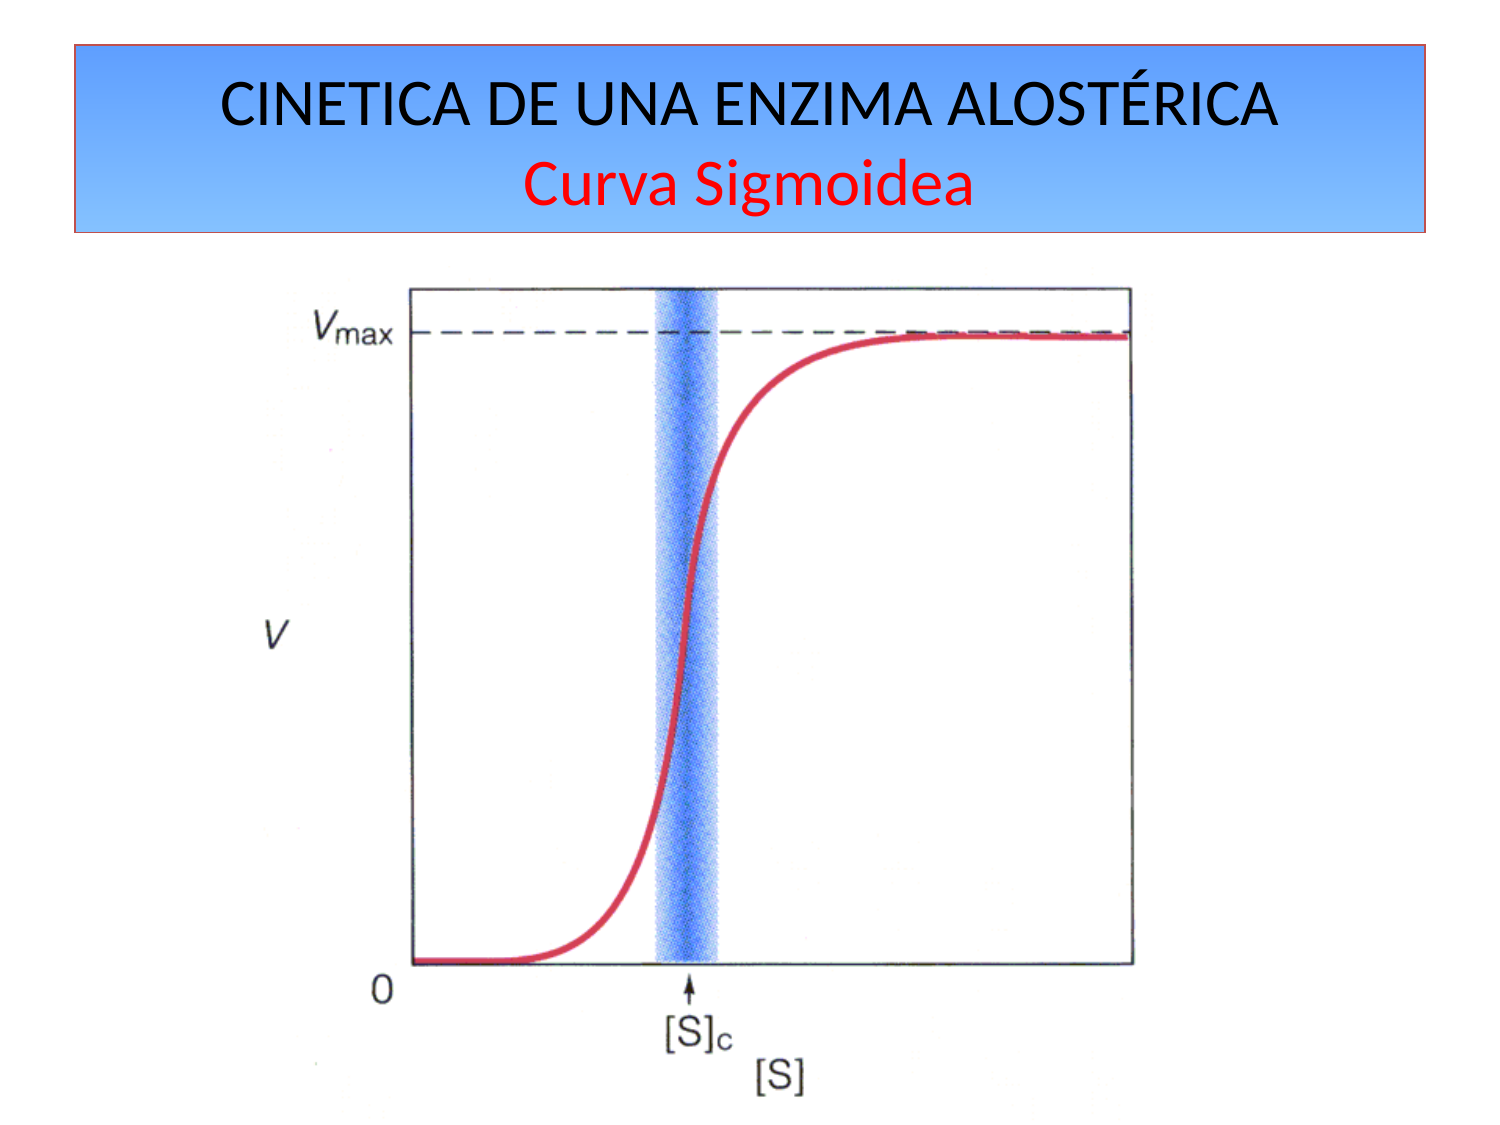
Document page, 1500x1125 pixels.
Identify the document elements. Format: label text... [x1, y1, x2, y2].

title CINETICA DE UNA ENZIMA ALOSTÉRICA Curva Sigmoidea [74, 44, 1426, 233]
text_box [241, 265, 1164, 1125]
